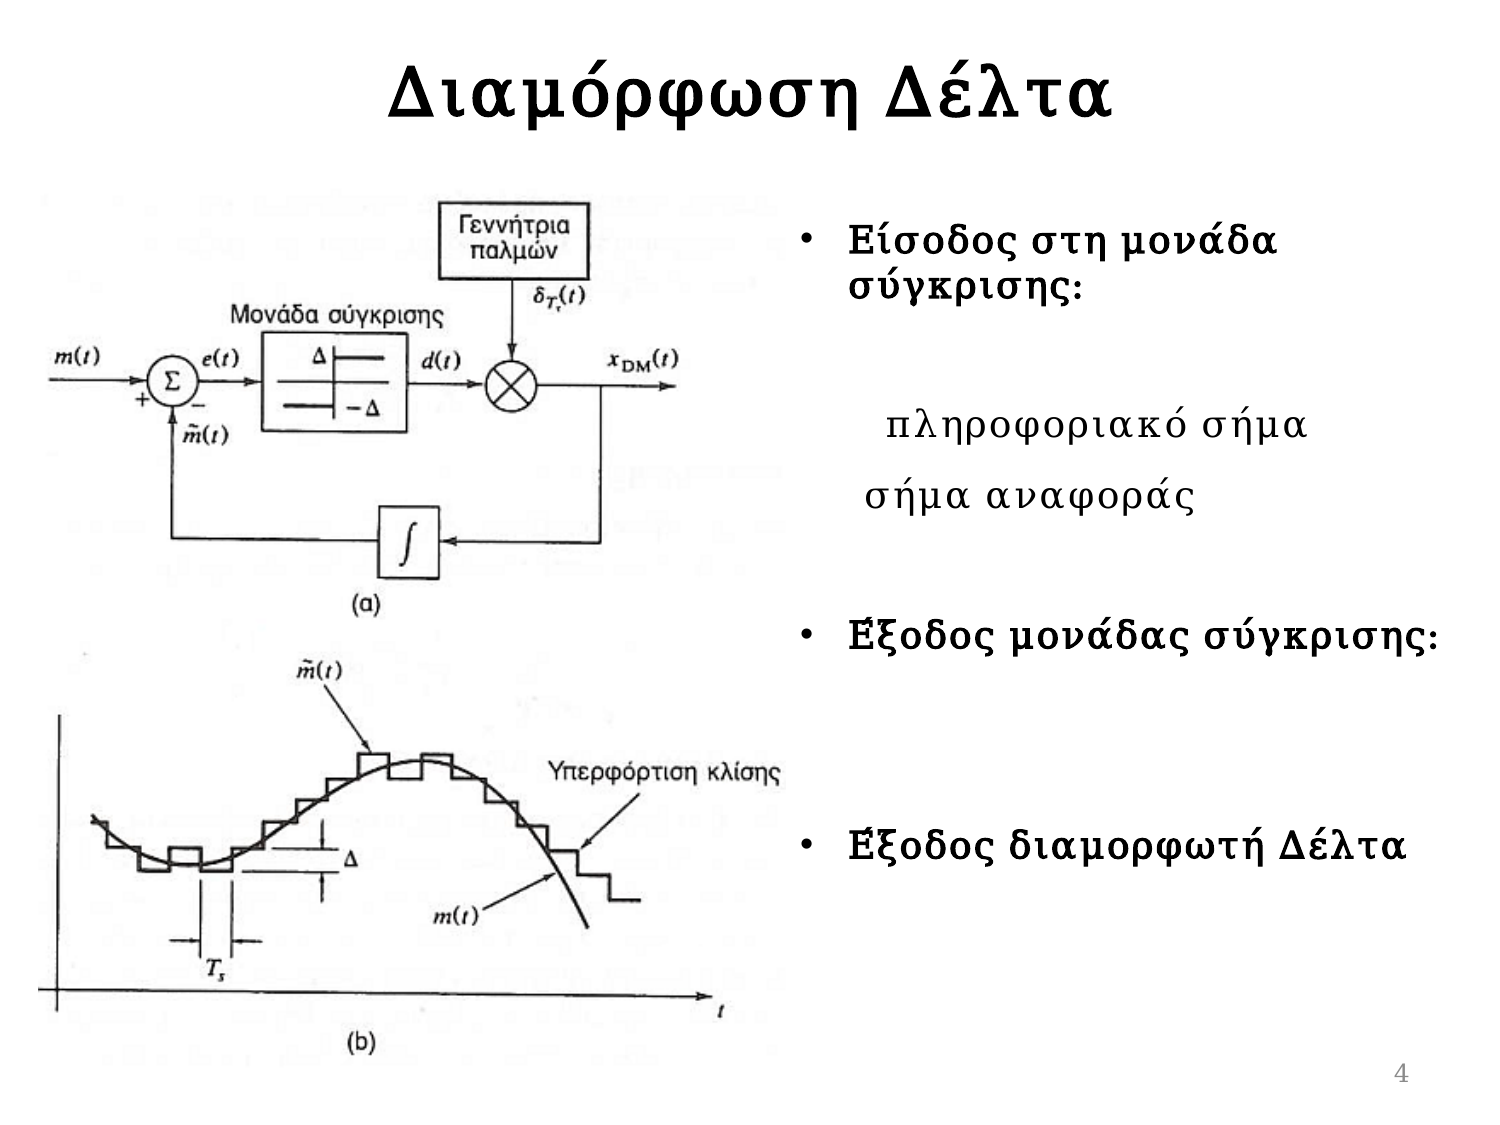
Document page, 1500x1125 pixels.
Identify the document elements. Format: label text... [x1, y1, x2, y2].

slide_number 4 [1222, 1042, 1425, 1103]
picture [38, 184, 786, 1070]
title Διαμόρφωση Δέλτα [75, 19, 1425, 159]
